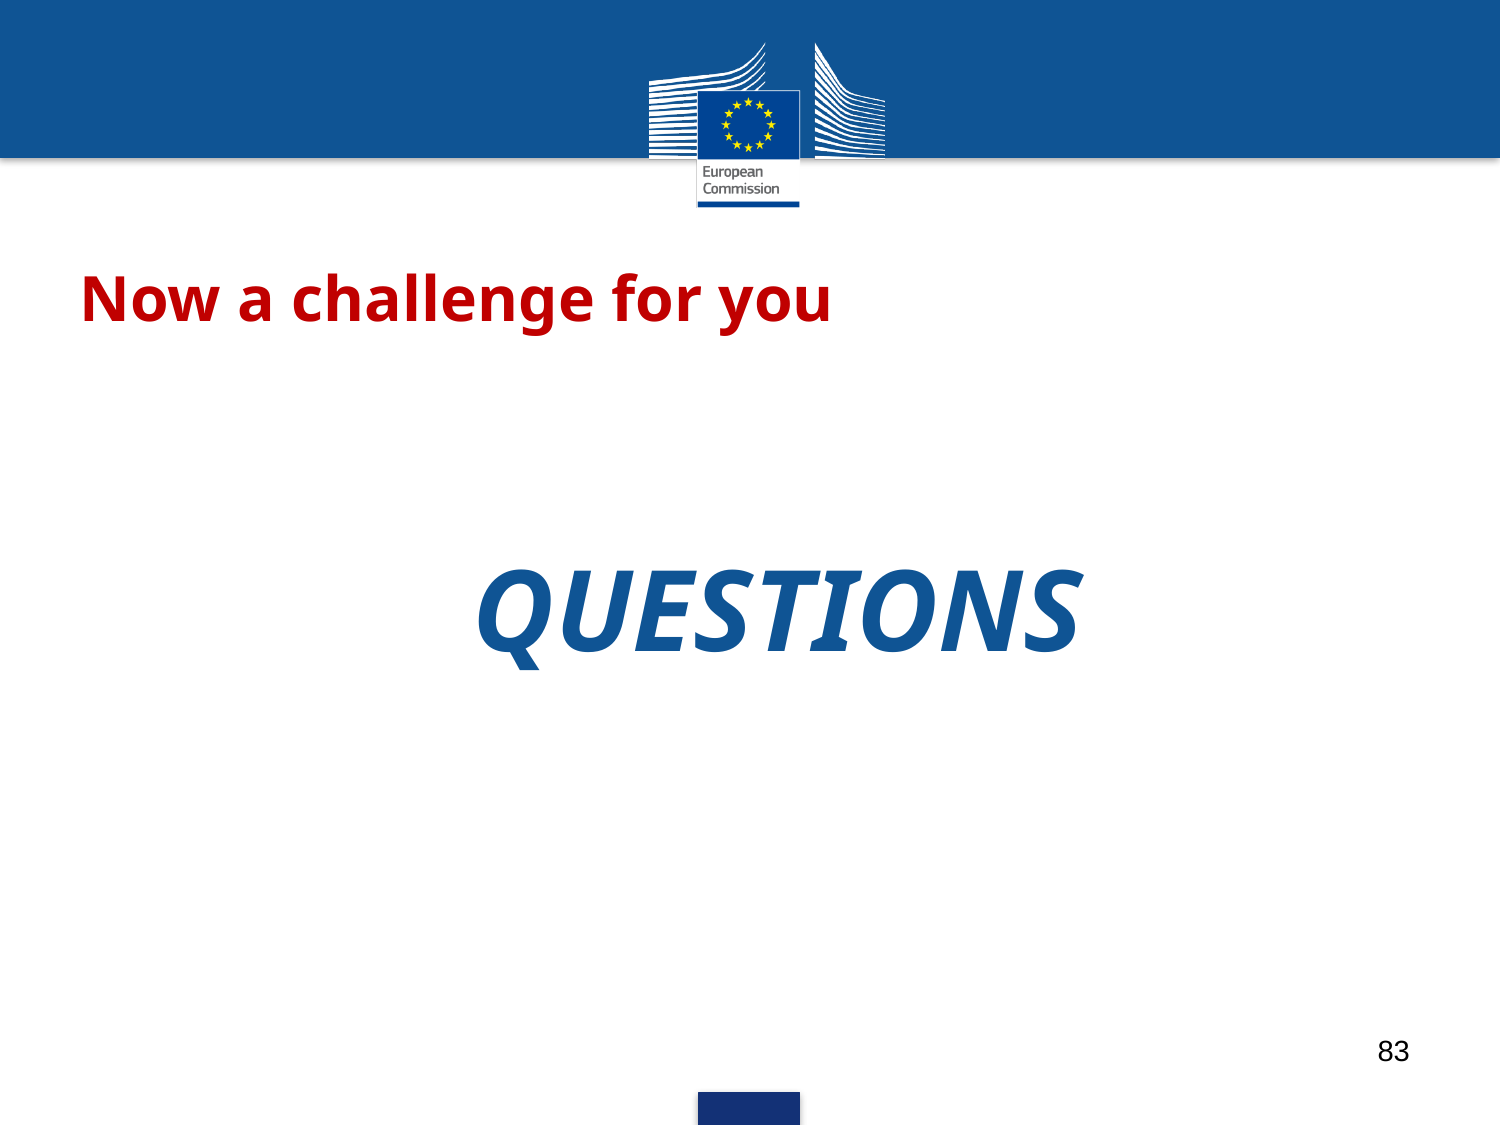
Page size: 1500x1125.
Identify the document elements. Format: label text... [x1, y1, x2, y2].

list QUESTIONS [75, 408, 1425, 988]
picture [649, 42, 885, 208]
title Now a challenge for you [64, 219, 1415, 374]
slide_number 83 [1074, 1024, 1426, 1103]
